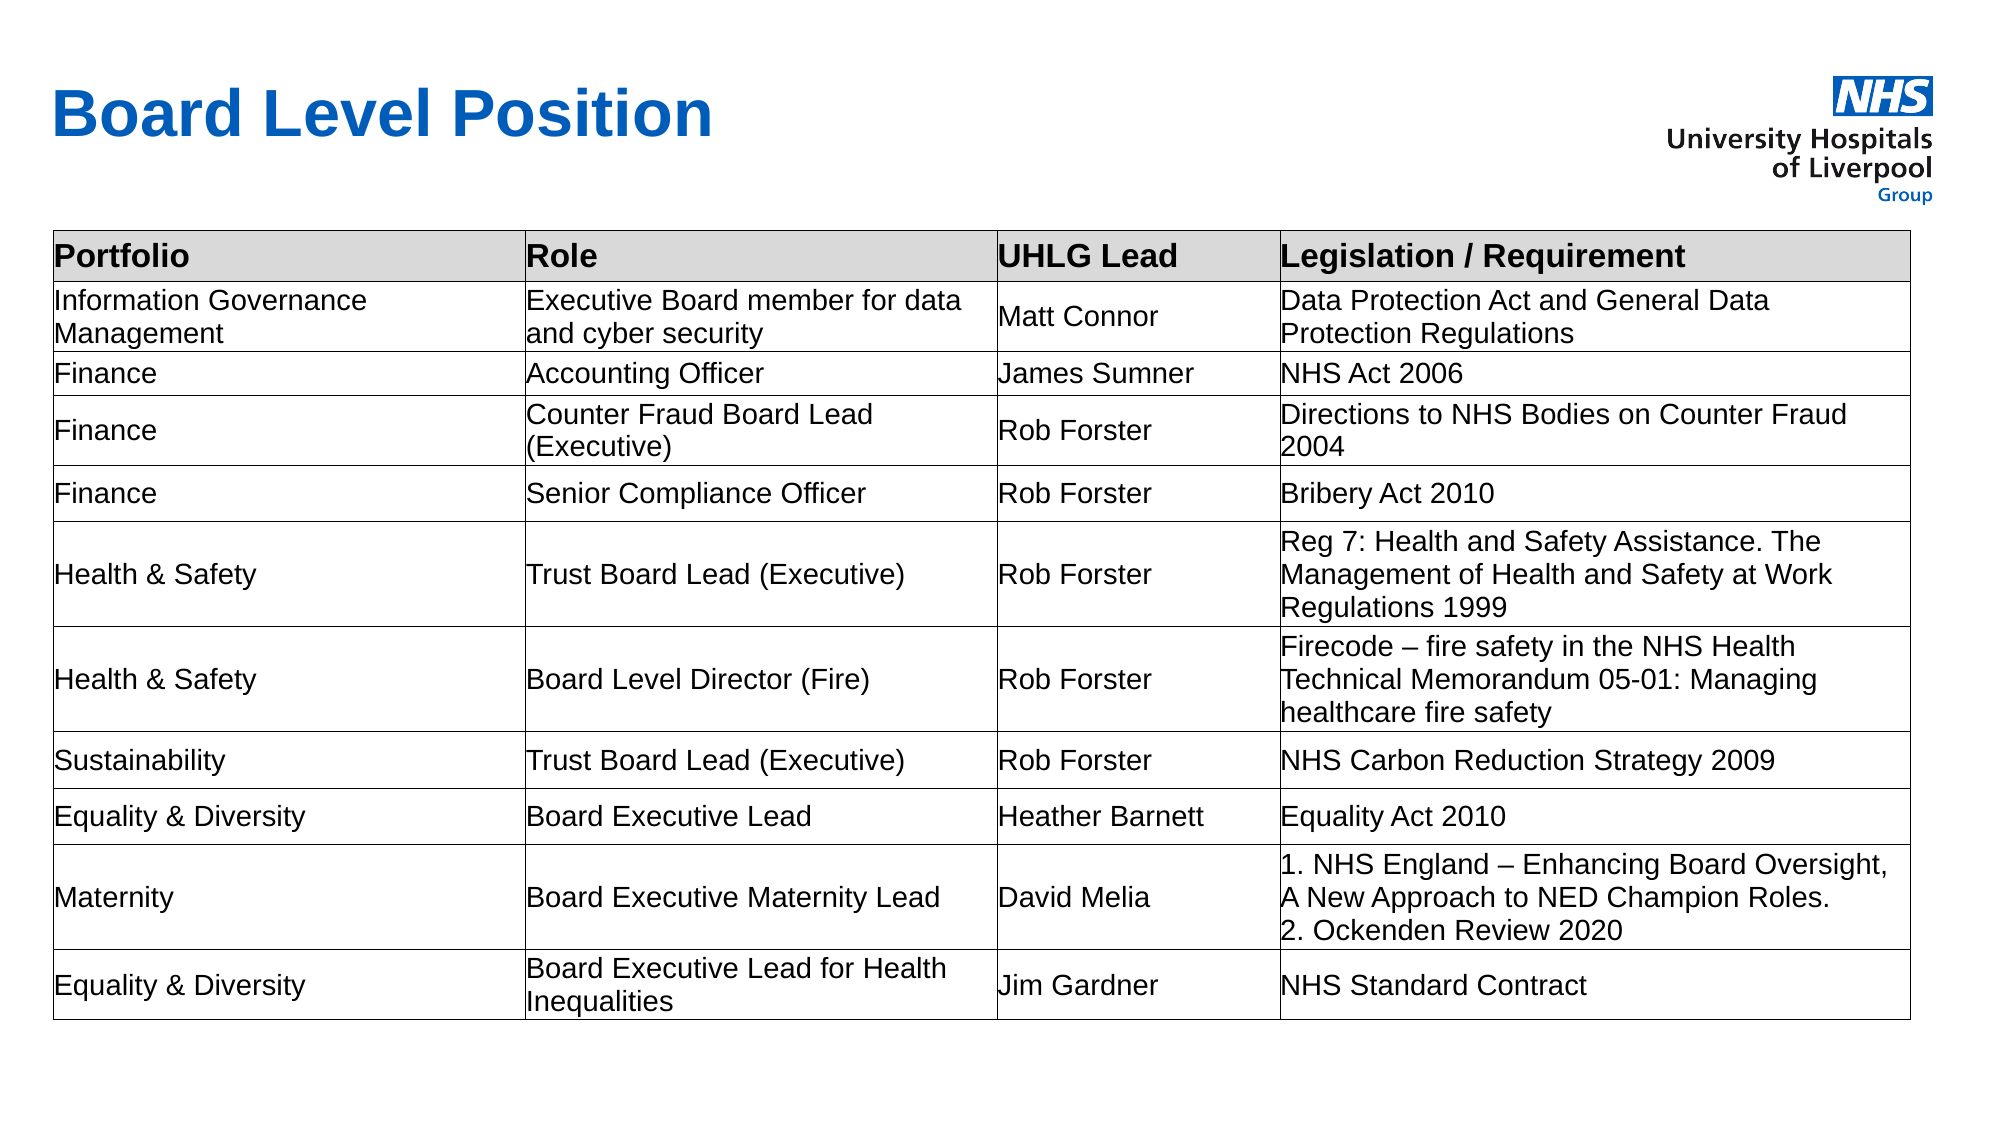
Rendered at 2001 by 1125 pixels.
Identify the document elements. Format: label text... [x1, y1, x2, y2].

table_cell Health & Safety [54, 627, 525, 731]
table_cell Firecode – fire safety in the NHS Health Technical Memorandum 05-01: Managing healthcare fire safety [1281, 627, 1910, 731]
table_cell Finance [54, 466, 525, 521]
table_cell Board Level Director (Fire) [526, 627, 997, 731]
table_cell Jim Gardner [998, 950, 1280, 1019]
table_cell 1. NHS England – Enhancing Board Oversight, A New Approach to NED Champion Roles. 2. Ockenden Review 2020 [1281, 845, 1910, 949]
table_cell Trust Board Lead (Executive) [526, 522, 997, 626]
table_cell Equality & Diversity [54, 789, 525, 844]
table_cell Equality & Diversity [54, 950, 525, 1019]
table_cell Reg 7: Health and Safety Assistance. The Management of Health and Safety at Work Regulations 1999 [1281, 522, 1910, 626]
table_cell Rob Forster [998, 466, 1280, 521]
table_cell Accounting Officer [526, 352, 997, 395]
table_cell Board Executive Maternity Lead [526, 845, 997, 949]
picture [1601, 0, 2000, 282]
table_cell Finance [54, 396, 525, 465]
table_cell Maternity [54, 845, 525, 949]
table_cell James Sumner [998, 352, 1280, 395]
table_cell Equality Act 2010 [1281, 789, 1910, 844]
table_cell Finance [54, 352, 525, 395]
table_cell Trust Board Lead (Executive) [526, 732, 997, 788]
table_header Role [526, 231, 997, 281]
table_cell Directions to NHS Bodies on Counter Fraud 2004 [1281, 396, 1910, 465]
table_cell NHS Standard Contract [1281, 950, 1910, 1019]
table_cell Sustainability [54, 732, 525, 788]
table_header UHLG Lead [998, 231, 1280, 281]
table_cell Senior Compliance Officer [526, 466, 997, 521]
table_cell NHS Carbon Reduction Strategy 2009 [1281, 732, 1910, 788]
table_cell Rob Forster [998, 627, 1280, 731]
table_cell Rob Forster [998, 522, 1280, 626]
table_cell Rob Forster [998, 732, 1280, 788]
table_cell Health & Safety [54, 522, 525, 626]
table_header Portfolio [54, 231, 525, 281]
table_cell Board Executive Lead for Health Inequalities [526, 950, 997, 1019]
table_cell Information Governance Management [54, 282, 525, 351]
table_cell Heather Barnett [998, 789, 1280, 844]
table_cell Counter Fraud Board Lead (Executive) [526, 396, 997, 465]
table_cell David Melia [998, 845, 1280, 949]
table_cell Matt Connor [998, 282, 1280, 351]
table_cell Executive Board member for data and cyber security [526, 282, 997, 351]
table_cell Bribery Act 2010 [1281, 466, 1910, 521]
table_cell Data Protection Act and General Data Protection Regulations [1281, 282, 1910, 351]
table_header Legislation / Requirement [1281, 231, 1910, 281]
text_box Board Level Position [36, 54, 1507, 165]
table_cell Rob Forster [998, 396, 1280, 465]
table_cell Board Executive Lead [526, 789, 997, 844]
table_cell NHS Act 2006 [1281, 352, 1910, 395]
